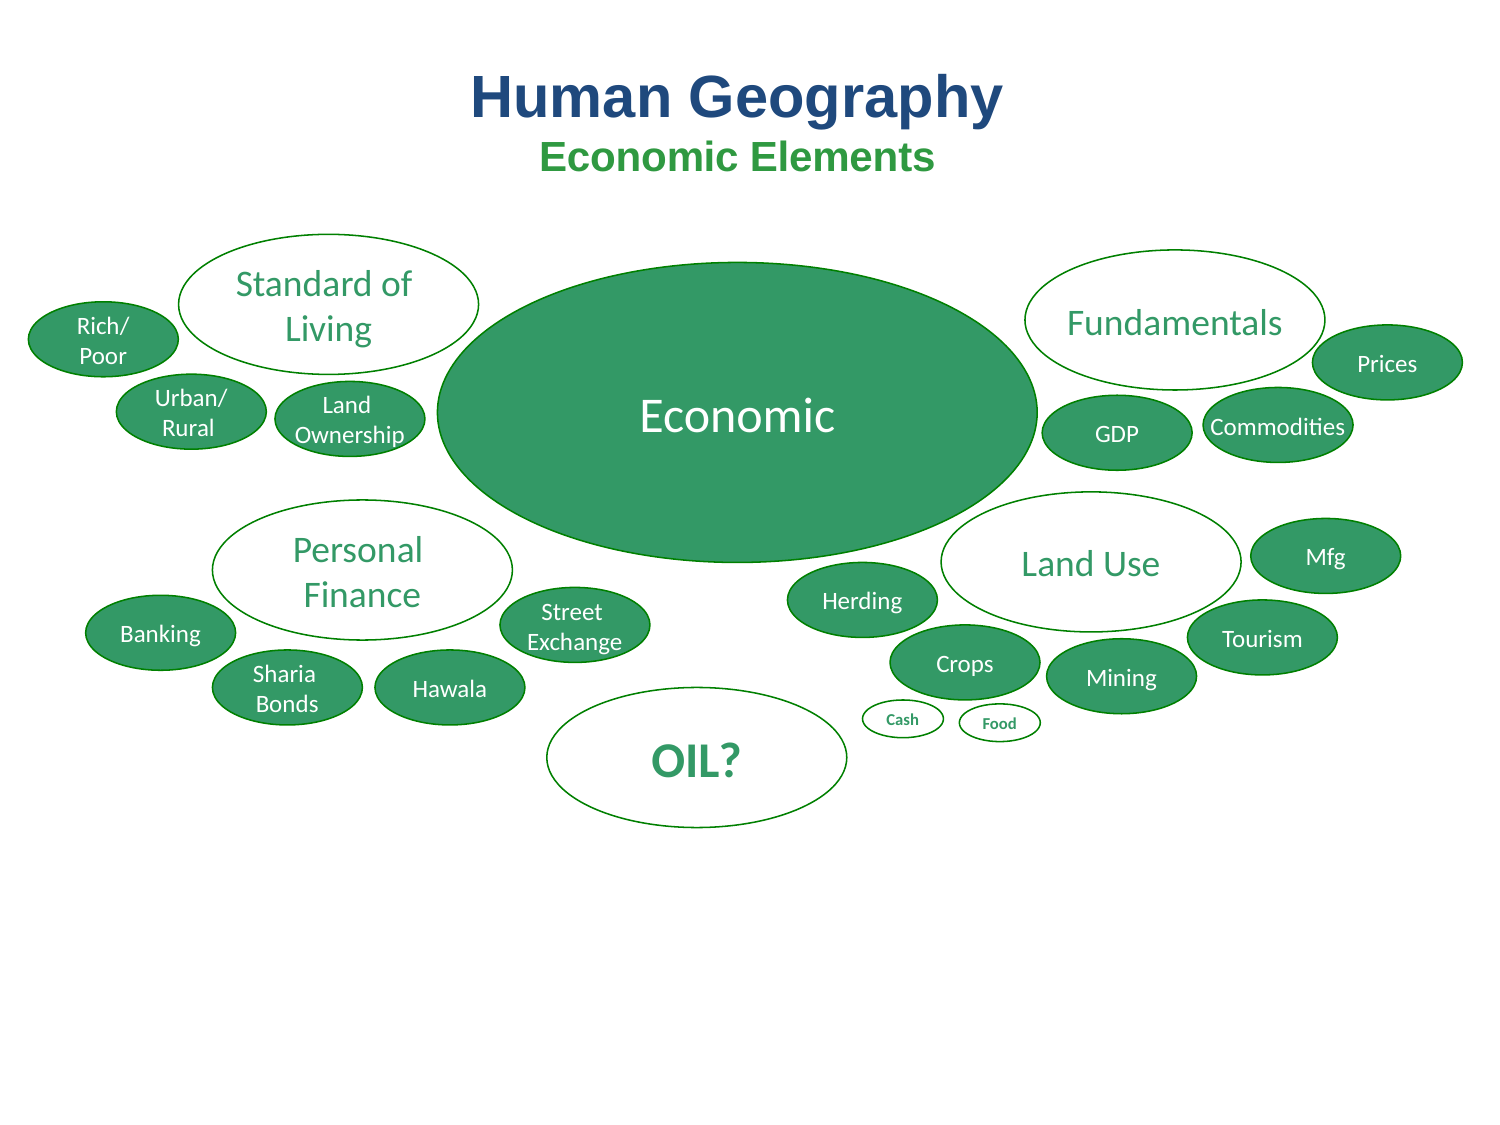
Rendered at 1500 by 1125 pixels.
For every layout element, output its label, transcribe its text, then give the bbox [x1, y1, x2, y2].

text_box Land Ownership [274, 381, 425, 457]
text_box Food [959, 703, 1041, 742]
text_box Crops [890, 624, 1041, 700]
text_box Standard of Living [178, 234, 479, 375]
text_box Banking [85, 595, 236, 671]
text_box Cash [862, 699, 944, 738]
text_box Hawala [374, 649, 525, 725]
text_box Mfg [1250, 518, 1401, 594]
text_box Herding [787, 562, 938, 638]
text_box Economic [437, 262, 1038, 563]
text_box Sharia Bonds [212, 649, 363, 725]
text_box Street Exchange [499, 587, 650, 663]
text_box Urban/ Rural [116, 374, 267, 450]
text_box Land Use [941, 491, 1242, 632]
text_box Prices [1312, 324, 1463, 400]
text_box Mining [1046, 638, 1197, 714]
text_box Personal Finance [212, 499, 513, 641]
text_box Commodities [1203, 387, 1354, 463]
text_box Tourism [1187, 599, 1338, 675]
text_box Rich/ Poor [28, 301, 179, 377]
text_box GDP [1042, 395, 1193, 471]
text_box Fundamentals [1024, 249, 1325, 390]
title Human Geography Economic Elements [62, 50, 1413, 188]
text_box OIL? [546, 687, 847, 828]
